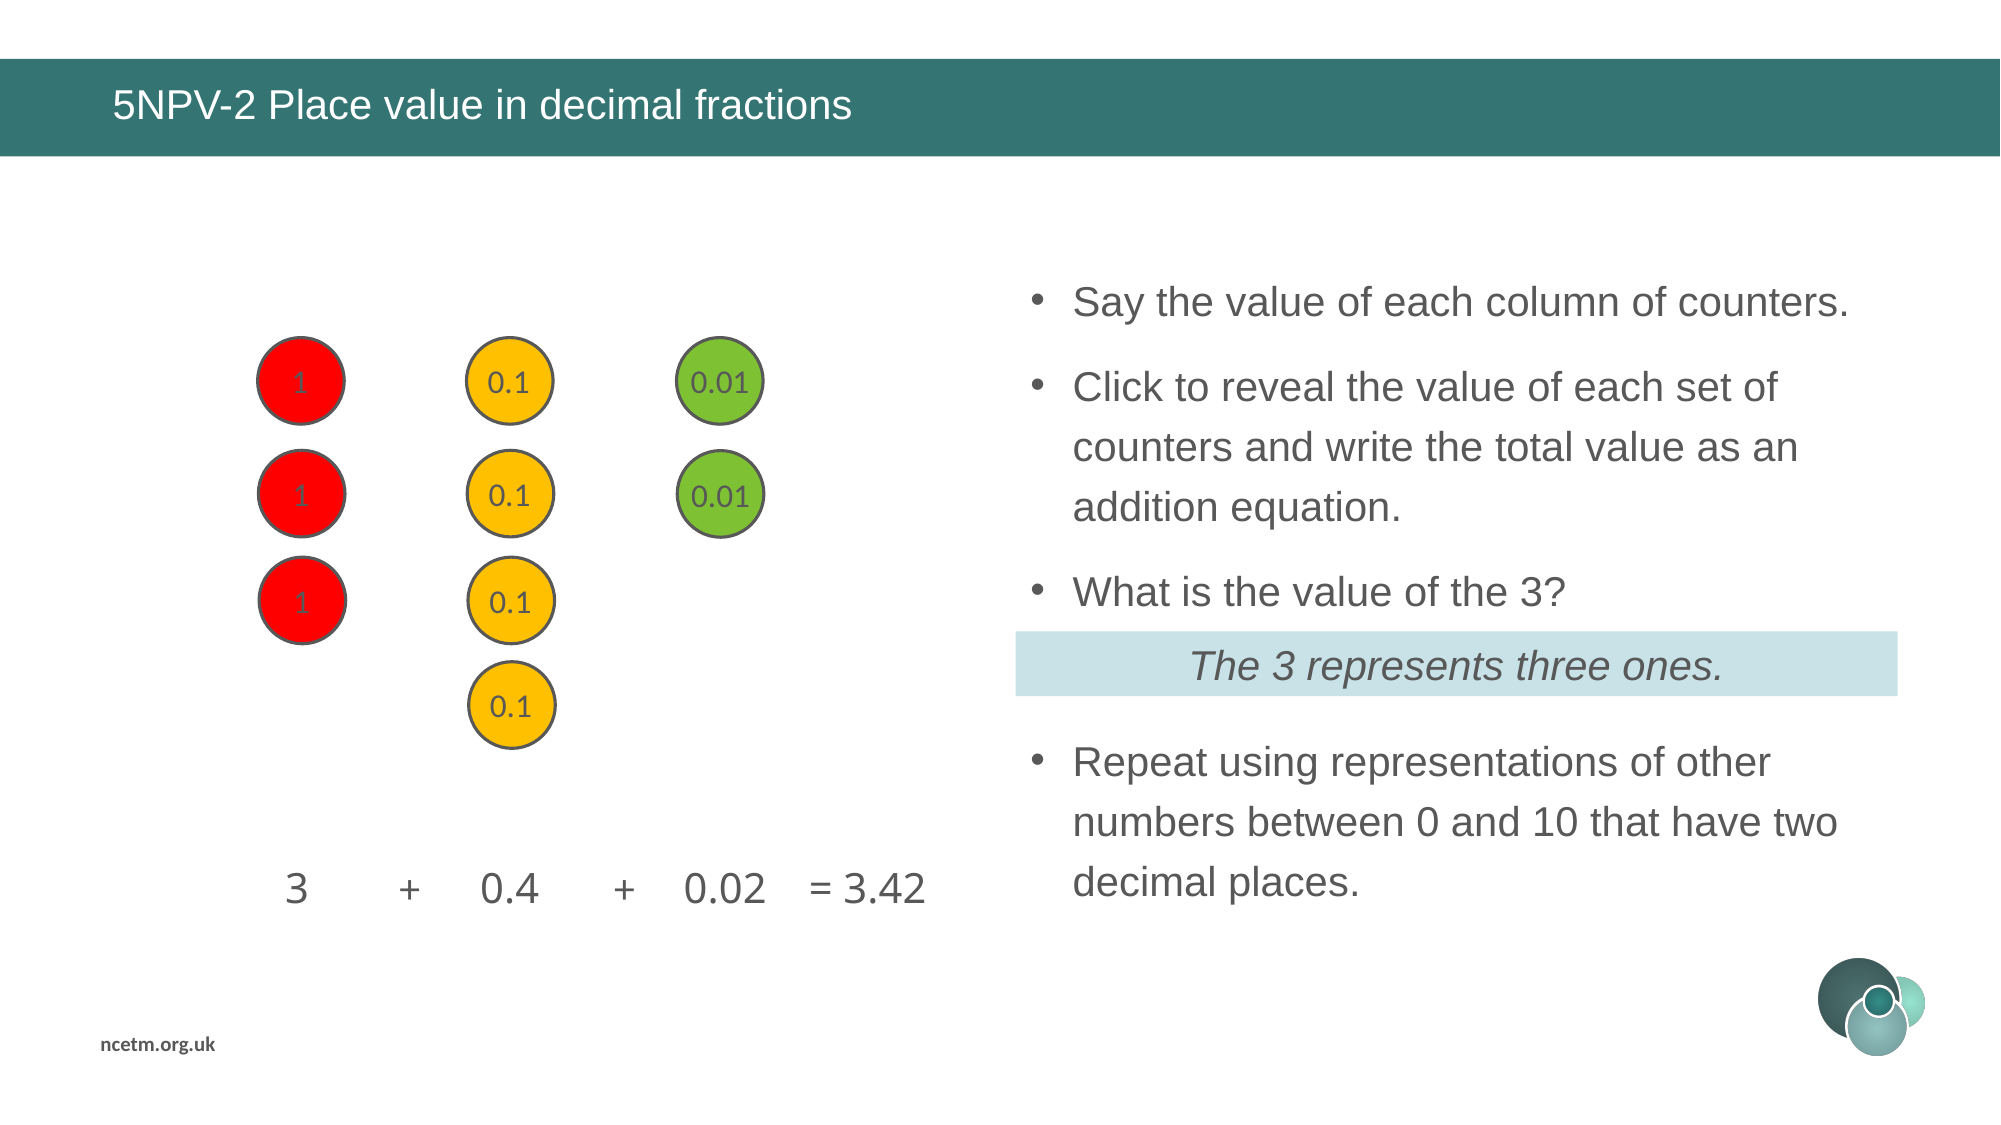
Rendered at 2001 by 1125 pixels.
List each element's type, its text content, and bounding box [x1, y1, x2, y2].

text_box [382, 854, 653, 921]
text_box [246, 337, 355, 644]
text_box 0.02 [668, 854, 757, 920]
text_box The 3 represents three ones. [1015, 631, 1898, 697]
title 5NPV-2 Place value in decimal fractions [97, 76, 1945, 147]
picture [1818, 958, 1925, 1056]
text_box = 3.42 [757, 854, 979, 920]
text_box 3 [270, 854, 325, 920]
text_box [665, 337, 776, 538]
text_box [455, 337, 565, 749]
text_box Say the value of each column of counters. Click to reveal the value of each set of counters and write the total value as an addition equation. What is the value of the 3? Repeat using representations of other numbers between 0 and 10 that have two decimal places. [1015, 257, 1900, 929]
